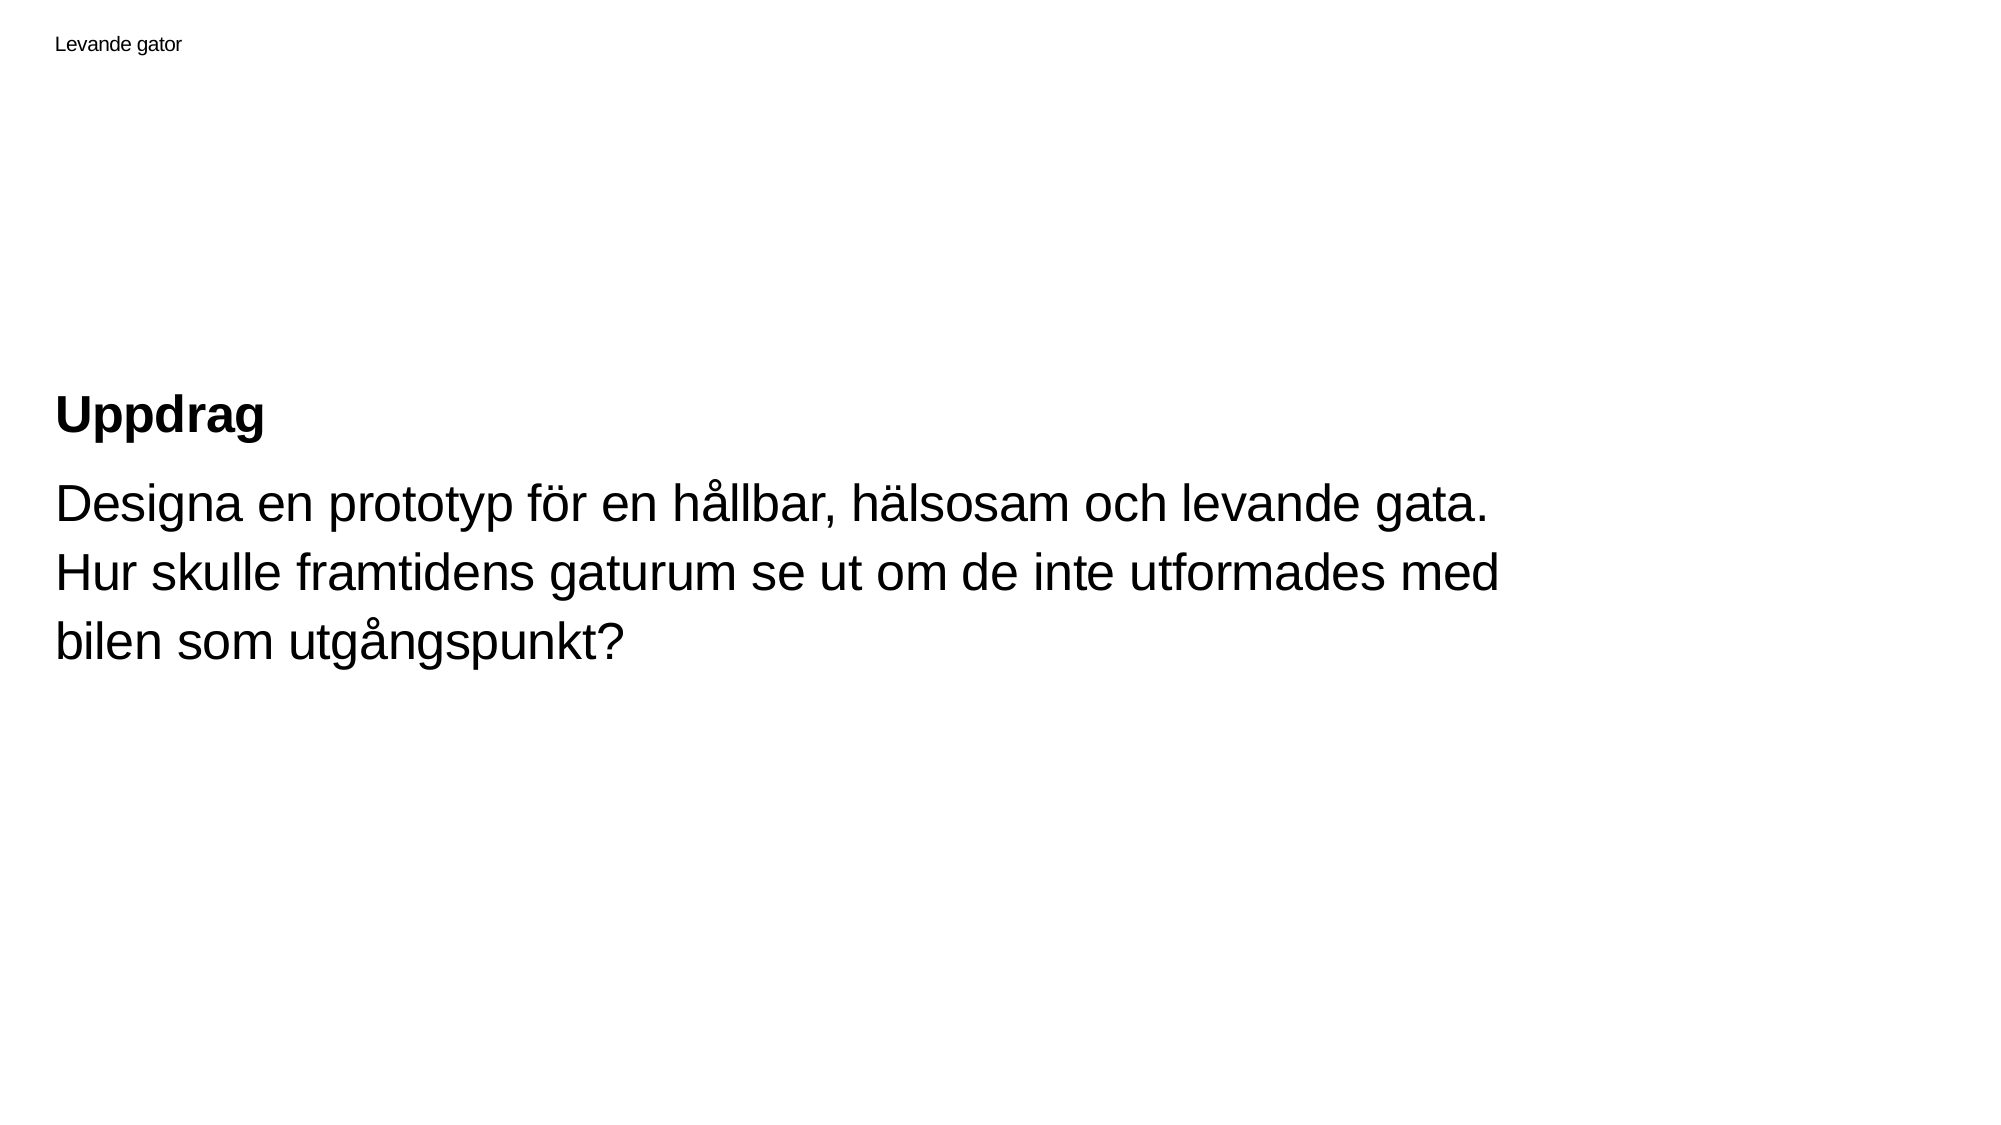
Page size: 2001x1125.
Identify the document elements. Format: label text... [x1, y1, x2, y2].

list Uppdrag Designa en prototyp för en hållbar, hälsosam och levande gata. Hur skulle framtidens gaturum se ut om de inte utformades med bilen som utgångspunkt? [40, 366, 1591, 1020]
